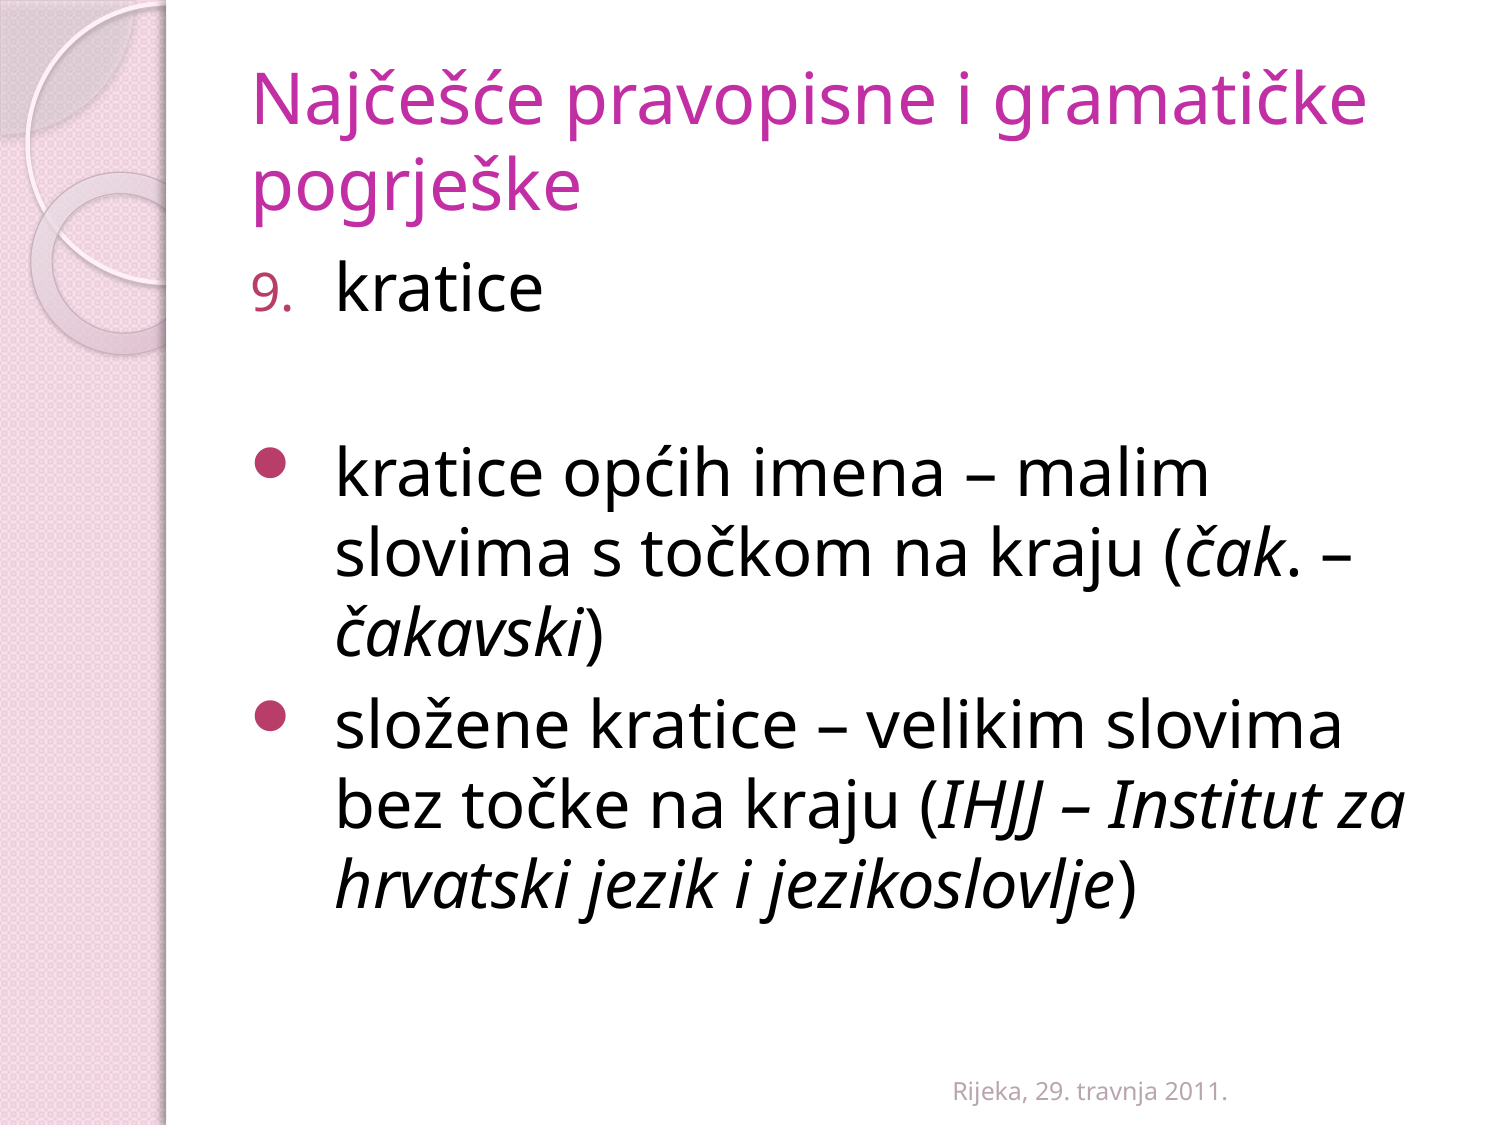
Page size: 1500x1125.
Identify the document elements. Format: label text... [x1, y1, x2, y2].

title Najčešće pravopisne i gramatičke pogrješke [235, 45, 1466, 233]
list kratice kratice općih imena – malim slovima s točkom na kraju (čak. – čakavski) složene kratice – velikim slovima bez točke na kraju (IHJJ – Institut za hrvatski jezik i jezikoslovlje) [235, 237, 1466, 1026]
footer Rijeka, 29. travnja 2011. [937, 1034, 1413, 1113]
